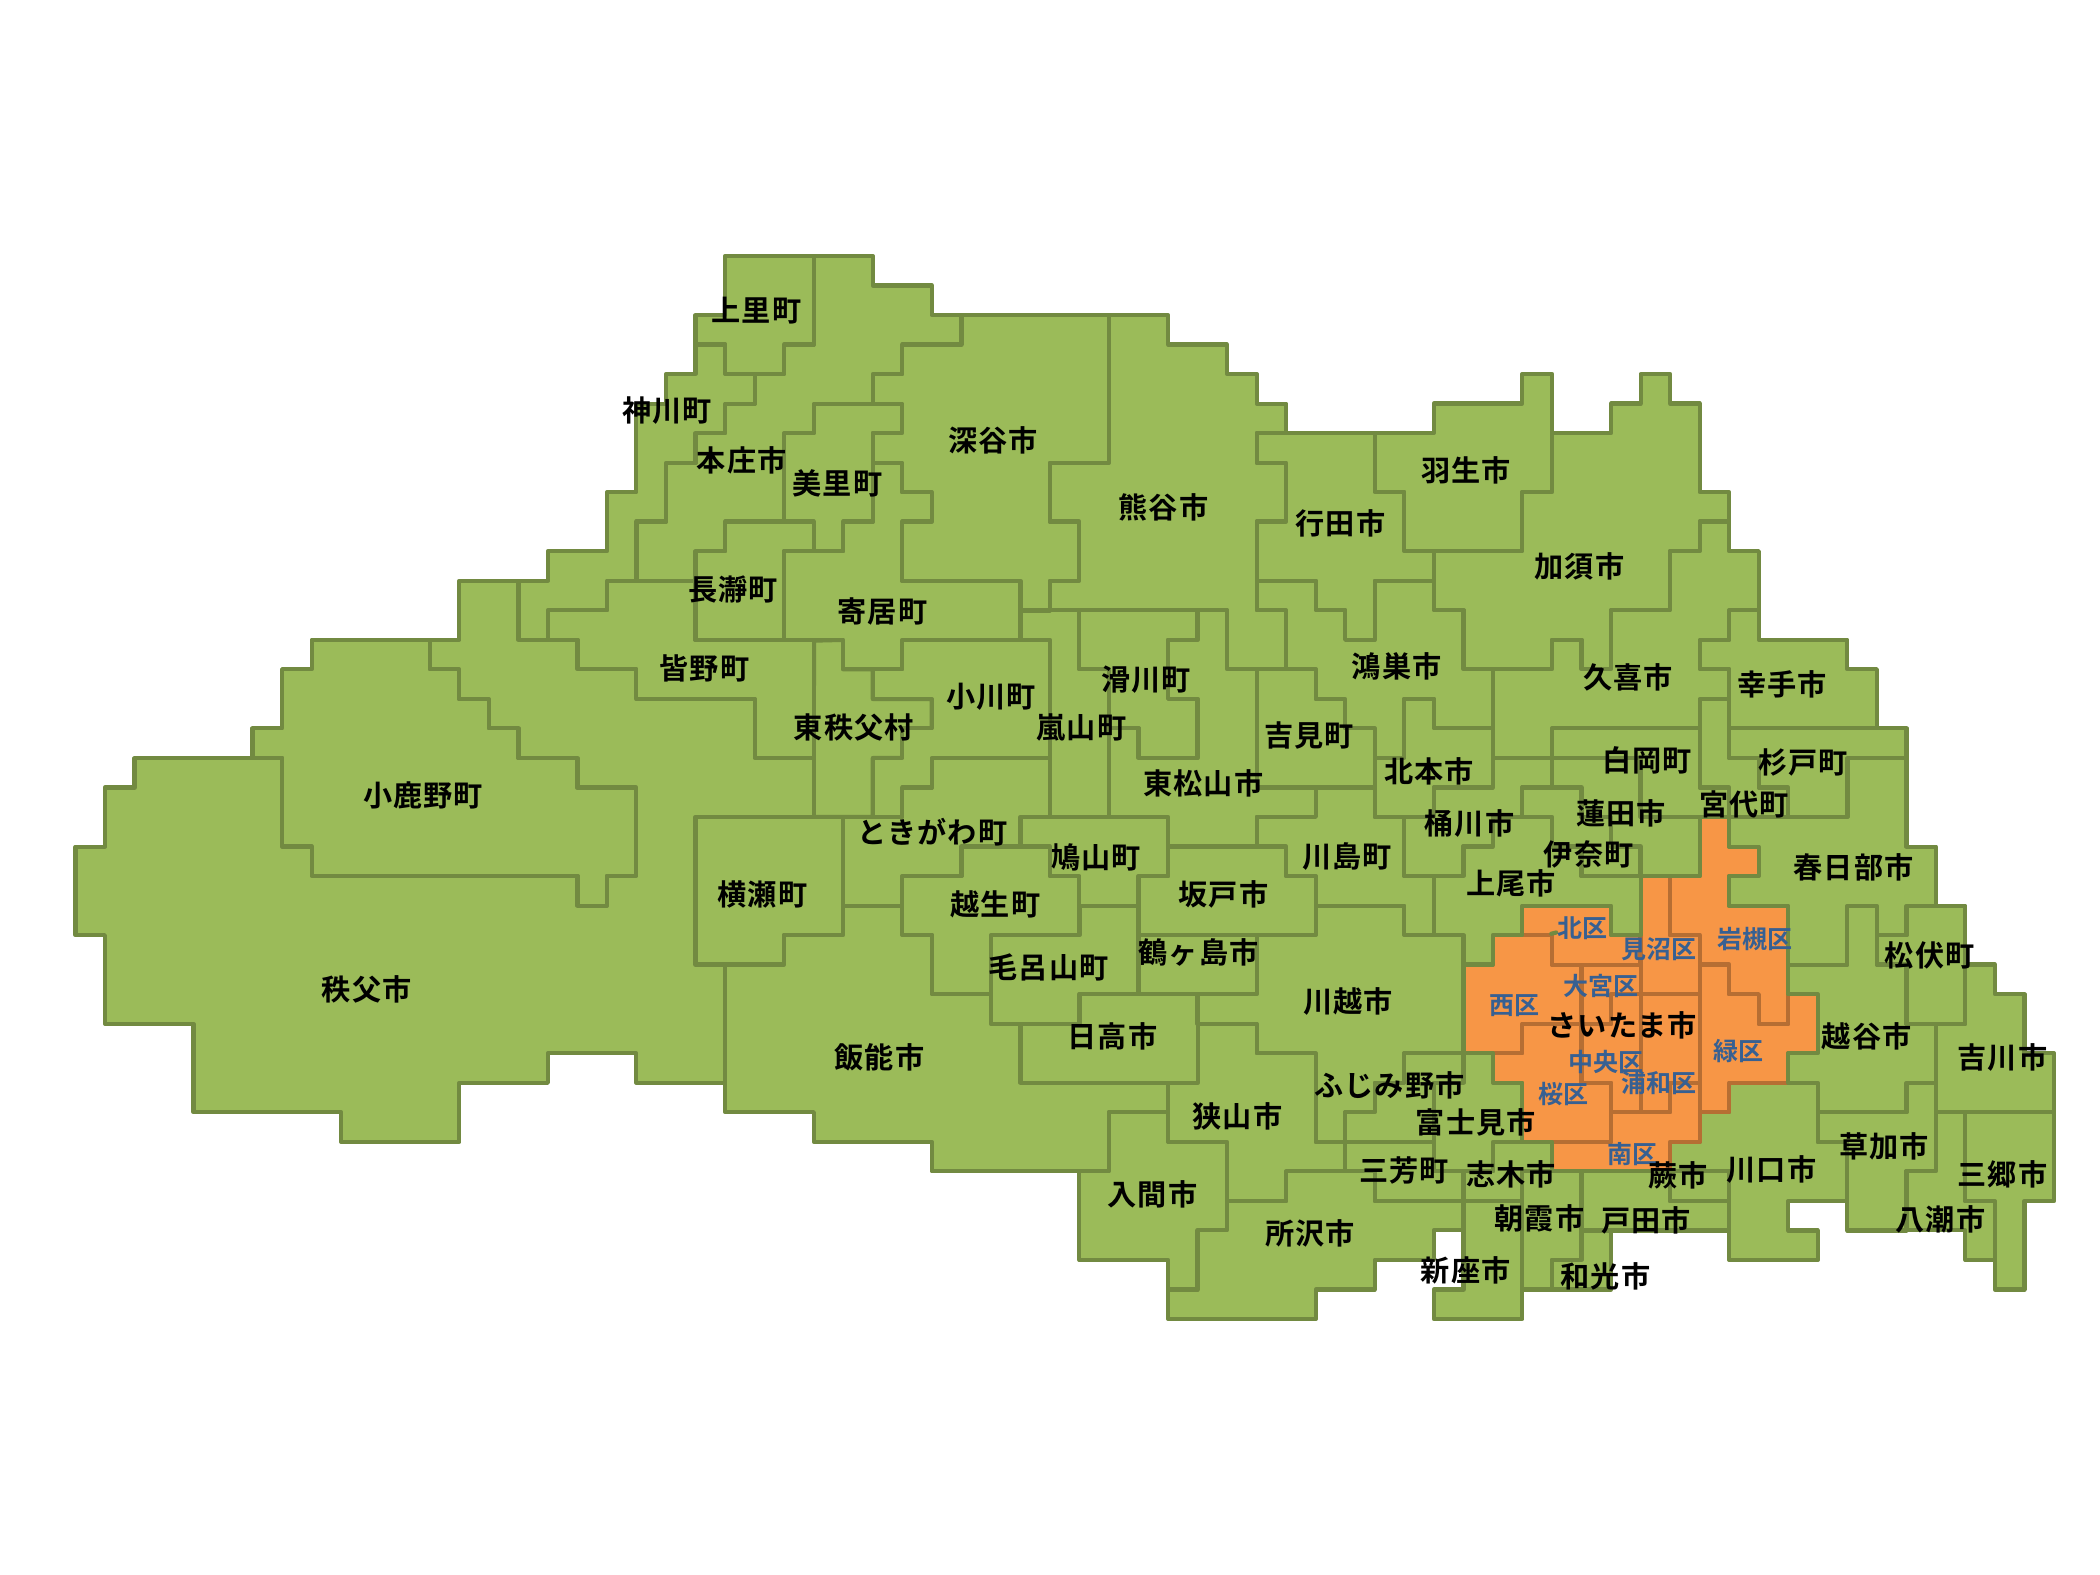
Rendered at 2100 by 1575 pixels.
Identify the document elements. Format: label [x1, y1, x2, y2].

text_box [75, 255, 2064, 1320]
